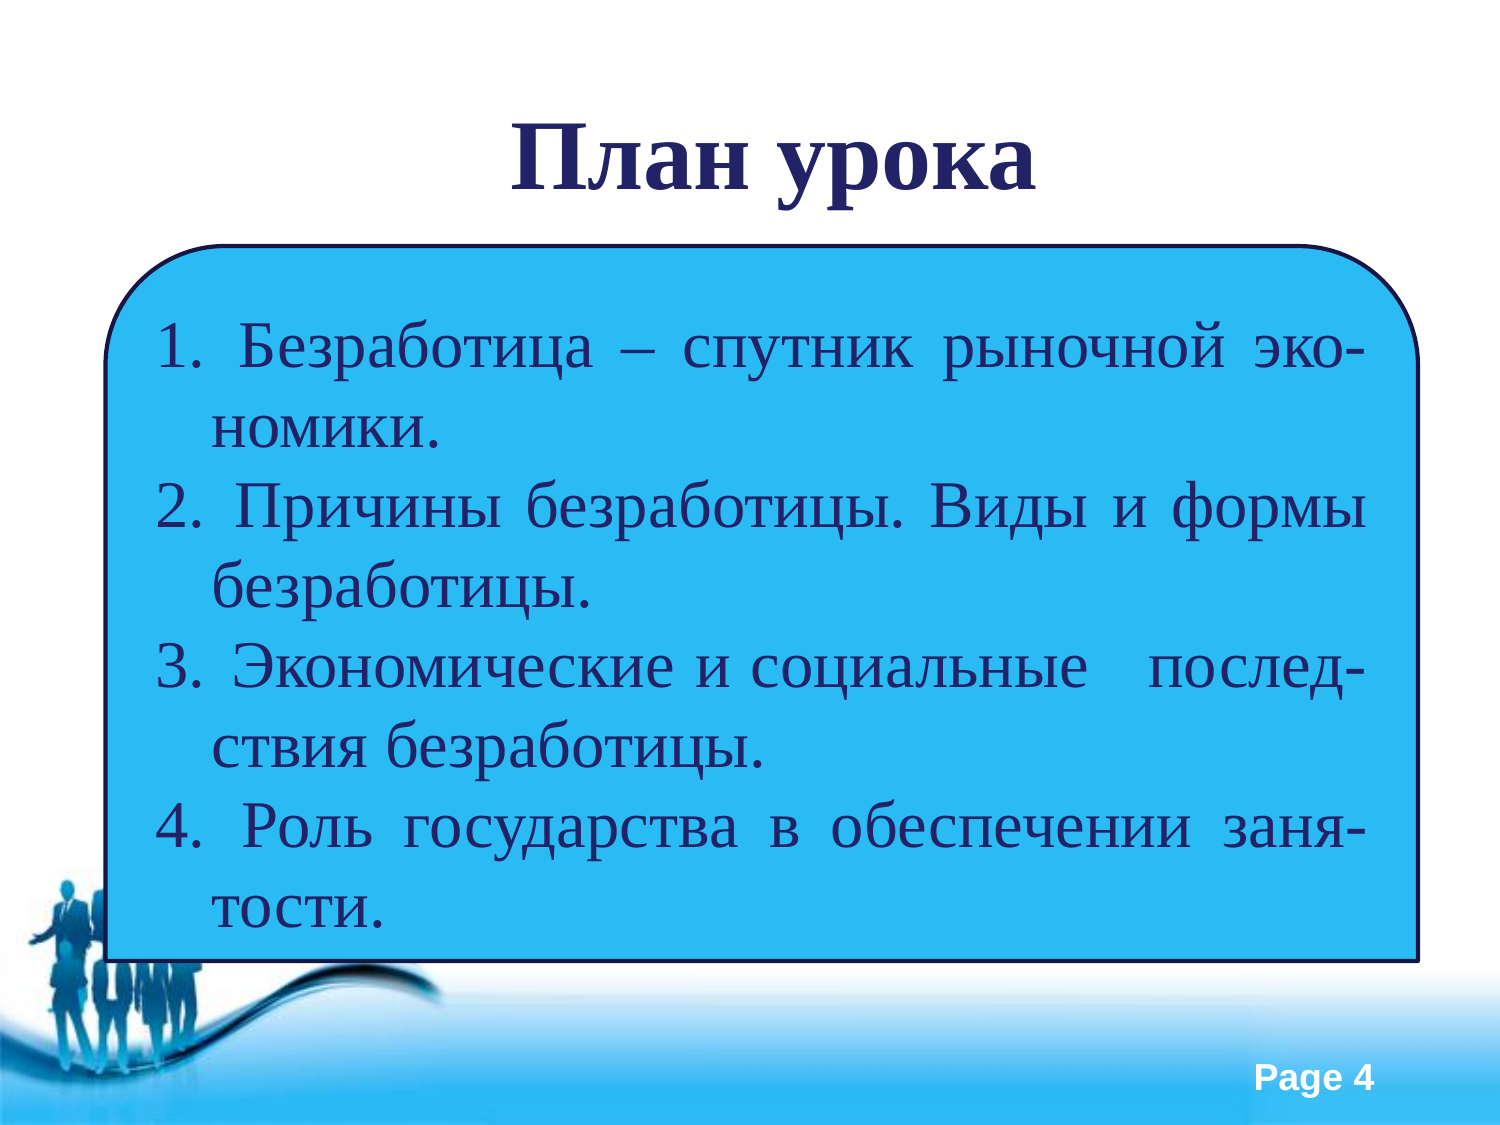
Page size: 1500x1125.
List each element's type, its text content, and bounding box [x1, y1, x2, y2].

text_box Безработица – спутник рыночной эко-номики. Причины безработицы. Виды и формы безработицы. Экономические и социальные послед-ствия безработицы. Роль государства в обеспечении заня-тости. [103, 243, 1421, 964]
picture [58, 1002, 63, 1011]
picture [0, 0, 1500, 1125]
text_box План урока [495, 82, 1078, 217]
